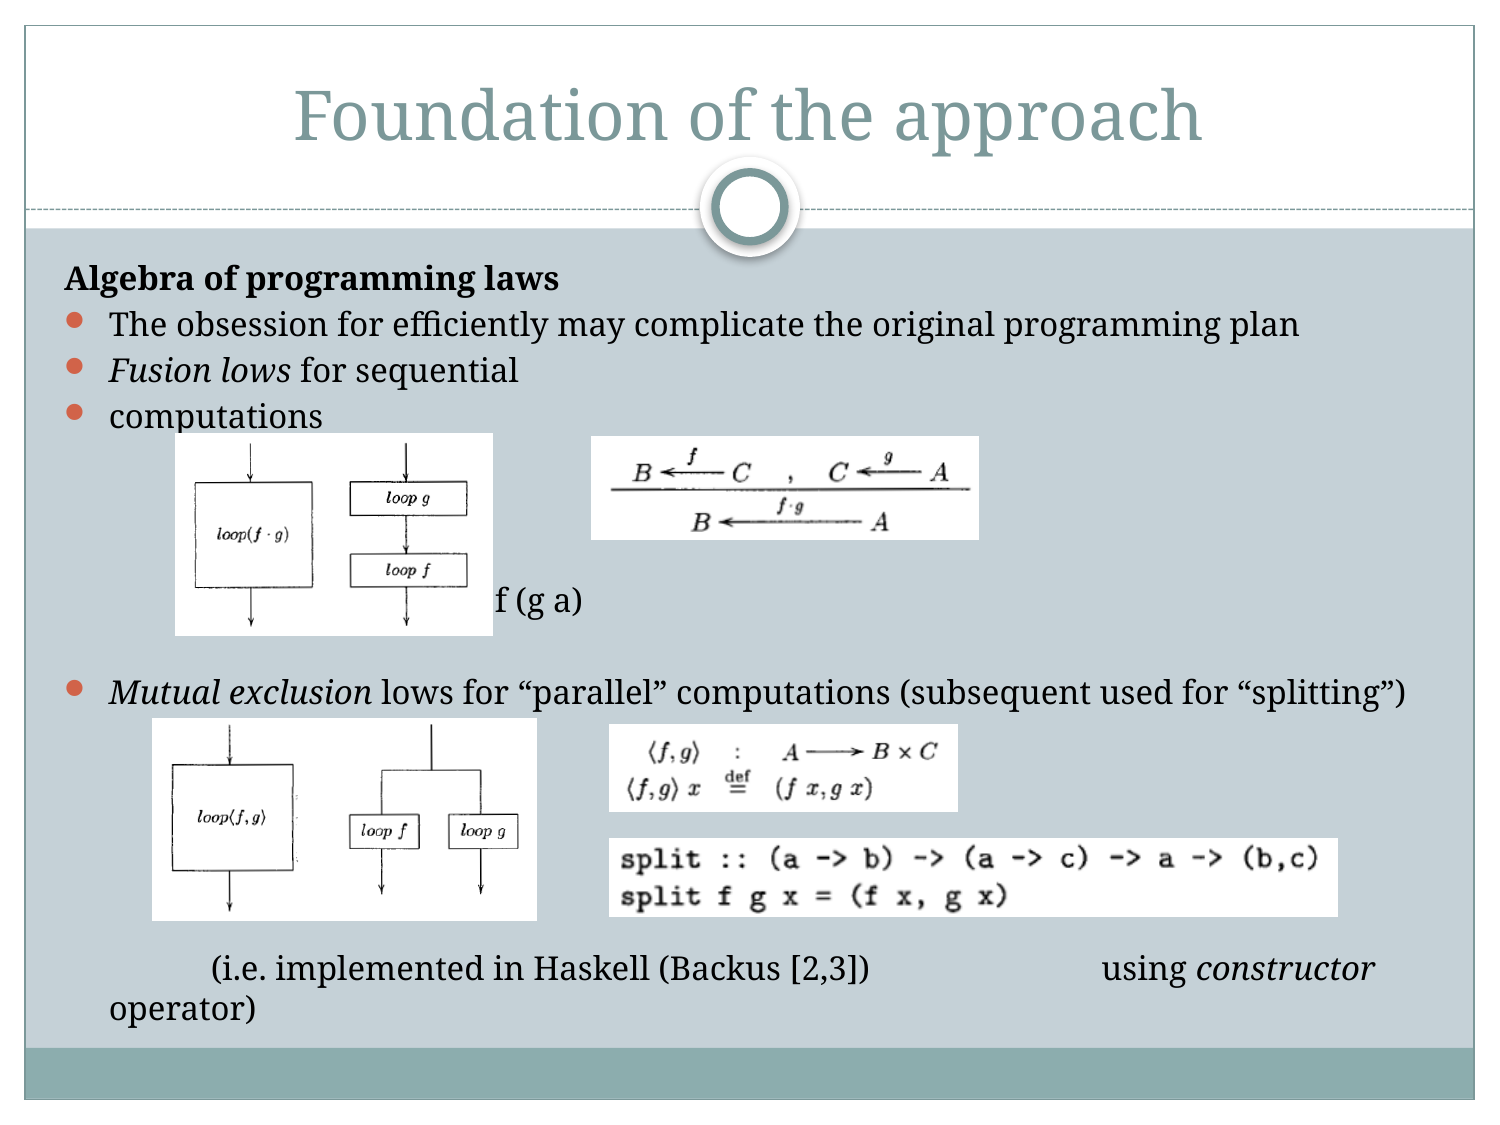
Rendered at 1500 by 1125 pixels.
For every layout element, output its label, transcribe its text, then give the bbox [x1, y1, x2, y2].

list Algebra of programming laws The obsession for efficiently may complicate the original programming plan Fusion lows for sequential computations (f ∙ g) a = f (g a) Mutual exclusion lows for “parallel” computations (subsequent used for “splitting”) (i.e. implemented in Haskell (Backus [2,3]) using constructor operator) [49, 250, 1445, 1043]
title Foundation of the approach [49, 37, 1450, 162]
picture [609, 838, 1338, 917]
picture [152, 718, 537, 921]
picture [175, 433, 493, 636]
picture [609, 723, 958, 812]
picture [591, 436, 979, 541]
